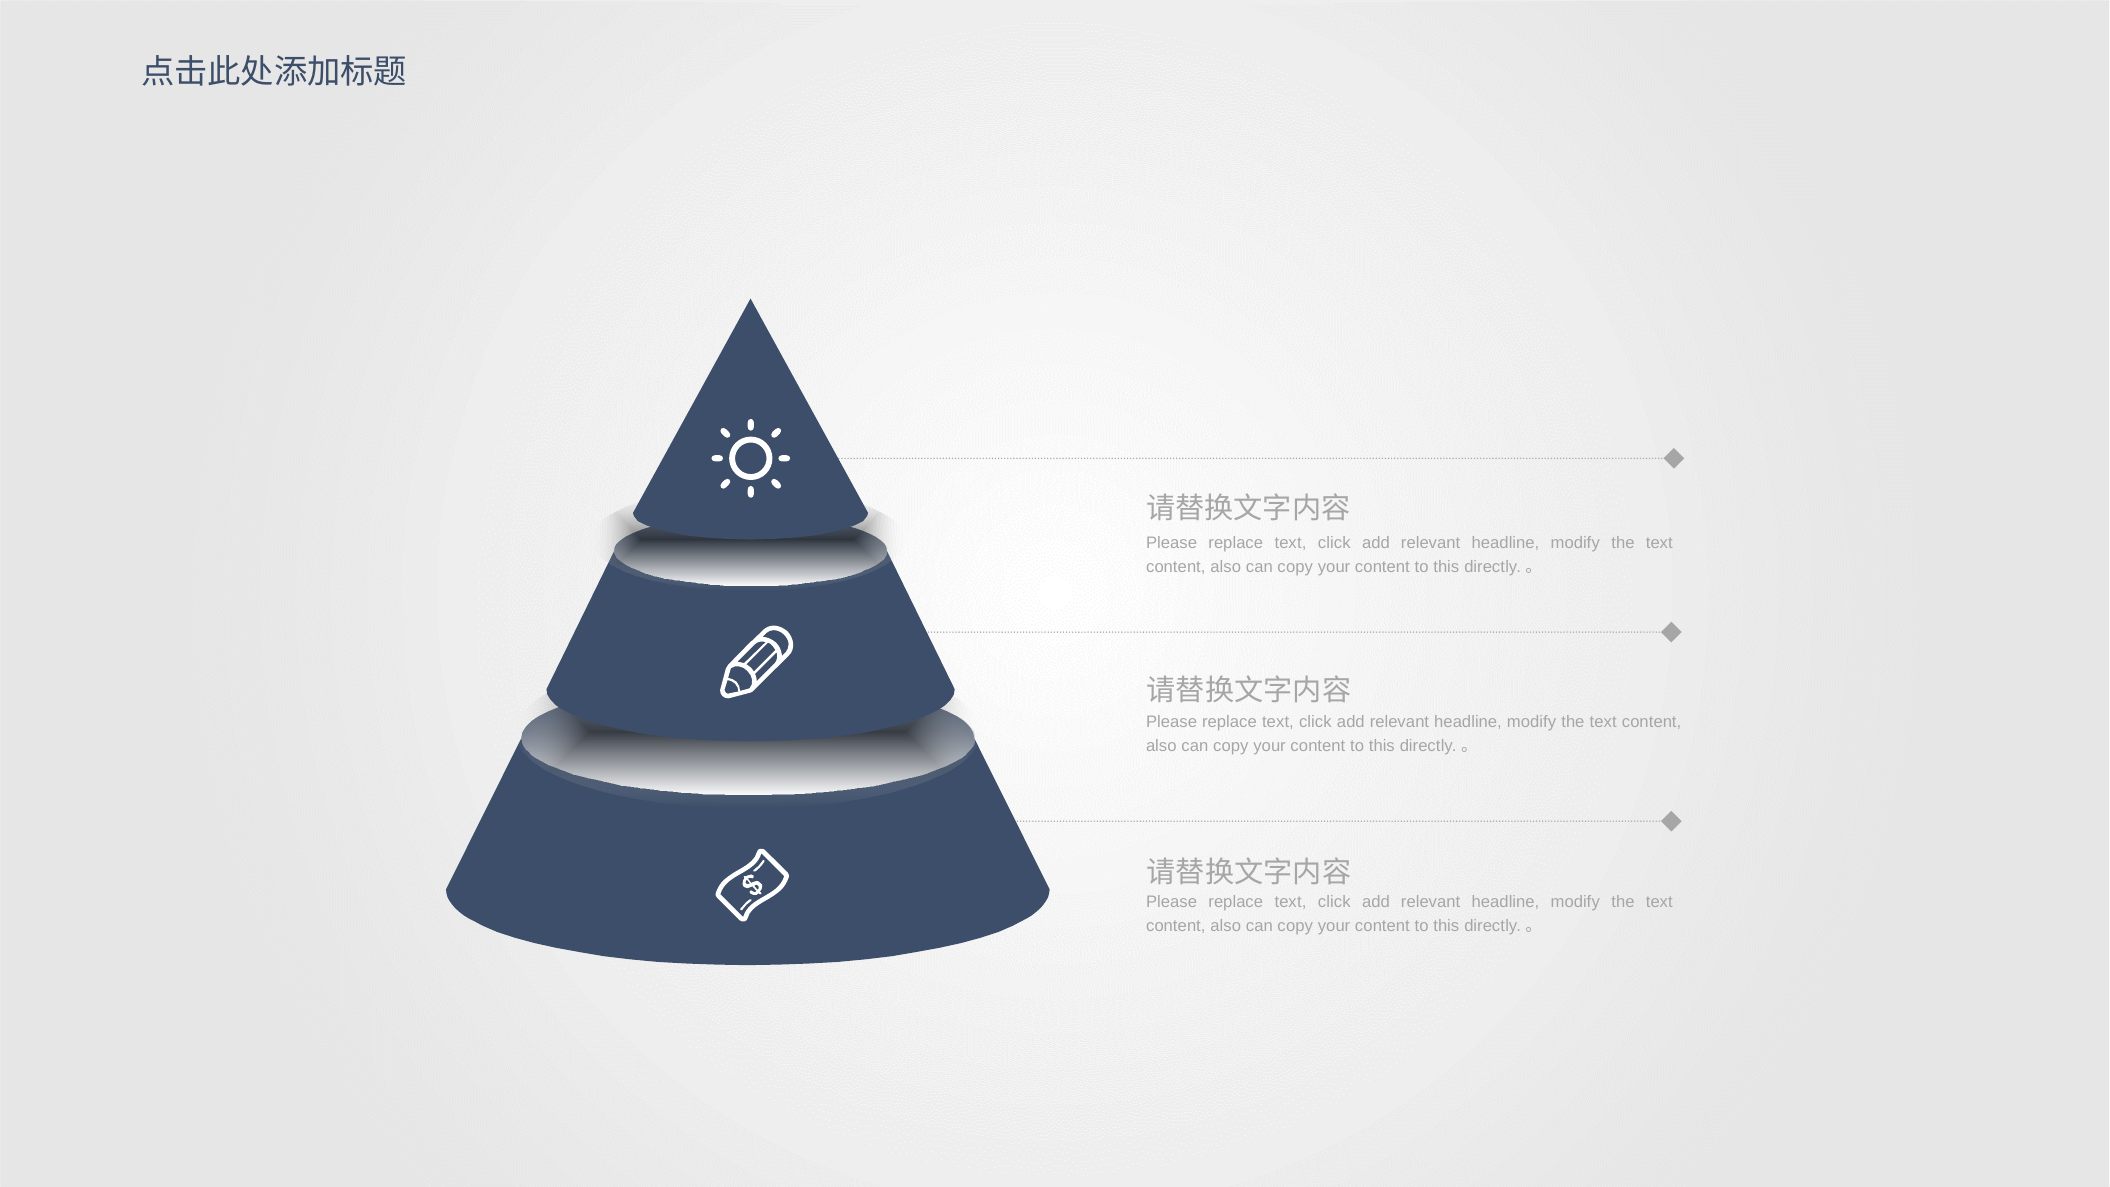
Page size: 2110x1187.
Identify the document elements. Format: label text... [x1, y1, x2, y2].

text_box [747, 418, 754, 431]
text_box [445, 656, 1050, 966]
text_box [720, 478, 731, 487]
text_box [747, 458, 1674, 822]
text_box [647, 298, 838, 487]
text_box [729, 436, 773, 480]
text_box 请替换文字内容 [1146, 846, 1352, 889]
text_box [771, 427, 782, 438]
text_box Please replace text, click add relevant headline, modify the text content, also can copy your content to this directly.。 [1146, 886, 1674, 935]
text_box 点击此处添加标题 [126, 42, 437, 102]
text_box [546, 487, 955, 742]
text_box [715, 848, 790, 922]
text_box [711, 455, 724, 462]
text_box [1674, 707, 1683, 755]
text_box [720, 427, 731, 438]
picture [0, 0, 2110, 1187]
